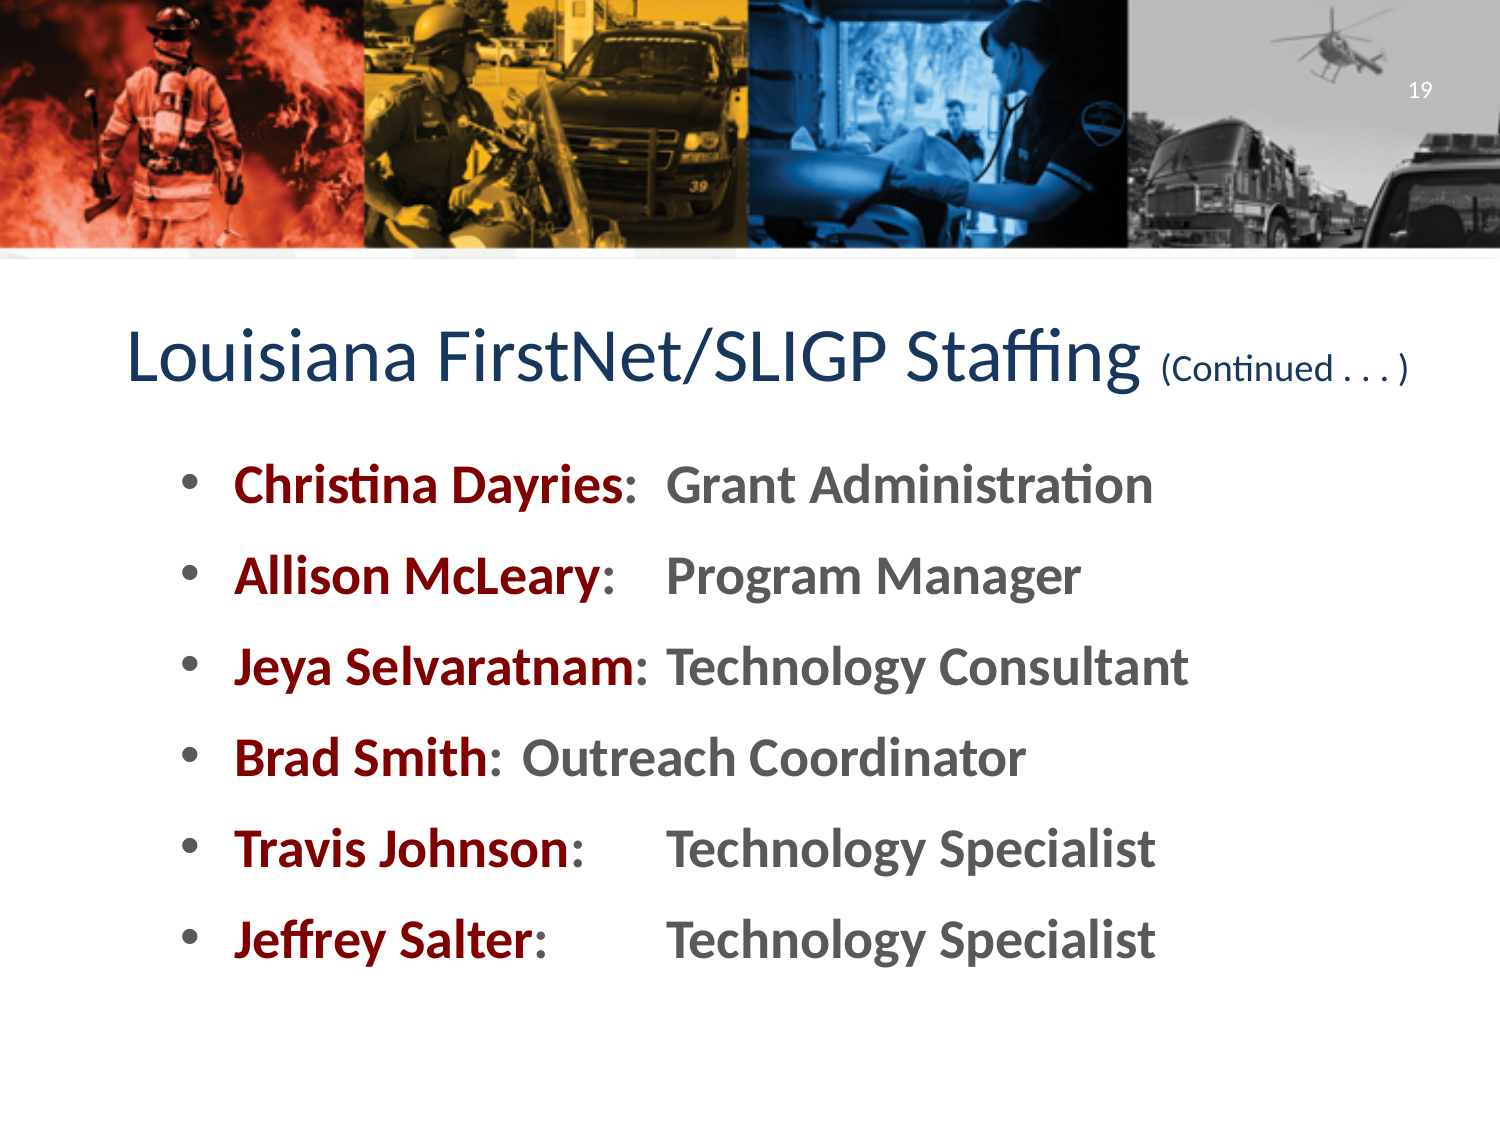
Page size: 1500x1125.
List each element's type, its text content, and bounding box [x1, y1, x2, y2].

title Louisiana FirstNet/SLIGP Staffing (Continued . . . ) [75, 276, 1425, 425]
slide_number 19 [1127, 31, 1448, 147]
text_box [0, 259, 1500, 1125]
list Christina Dayries: Grant Administration Allison McLeary: Program Manager Jeya Selvaratnam: Technology Consultant Brad Smith: Outreach Coordinator Travis Johnson: Technology Specialist Jeffrey Salter: Technology Specialist [129, 439, 1371, 979]
picture [0, 0, 1500, 259]
